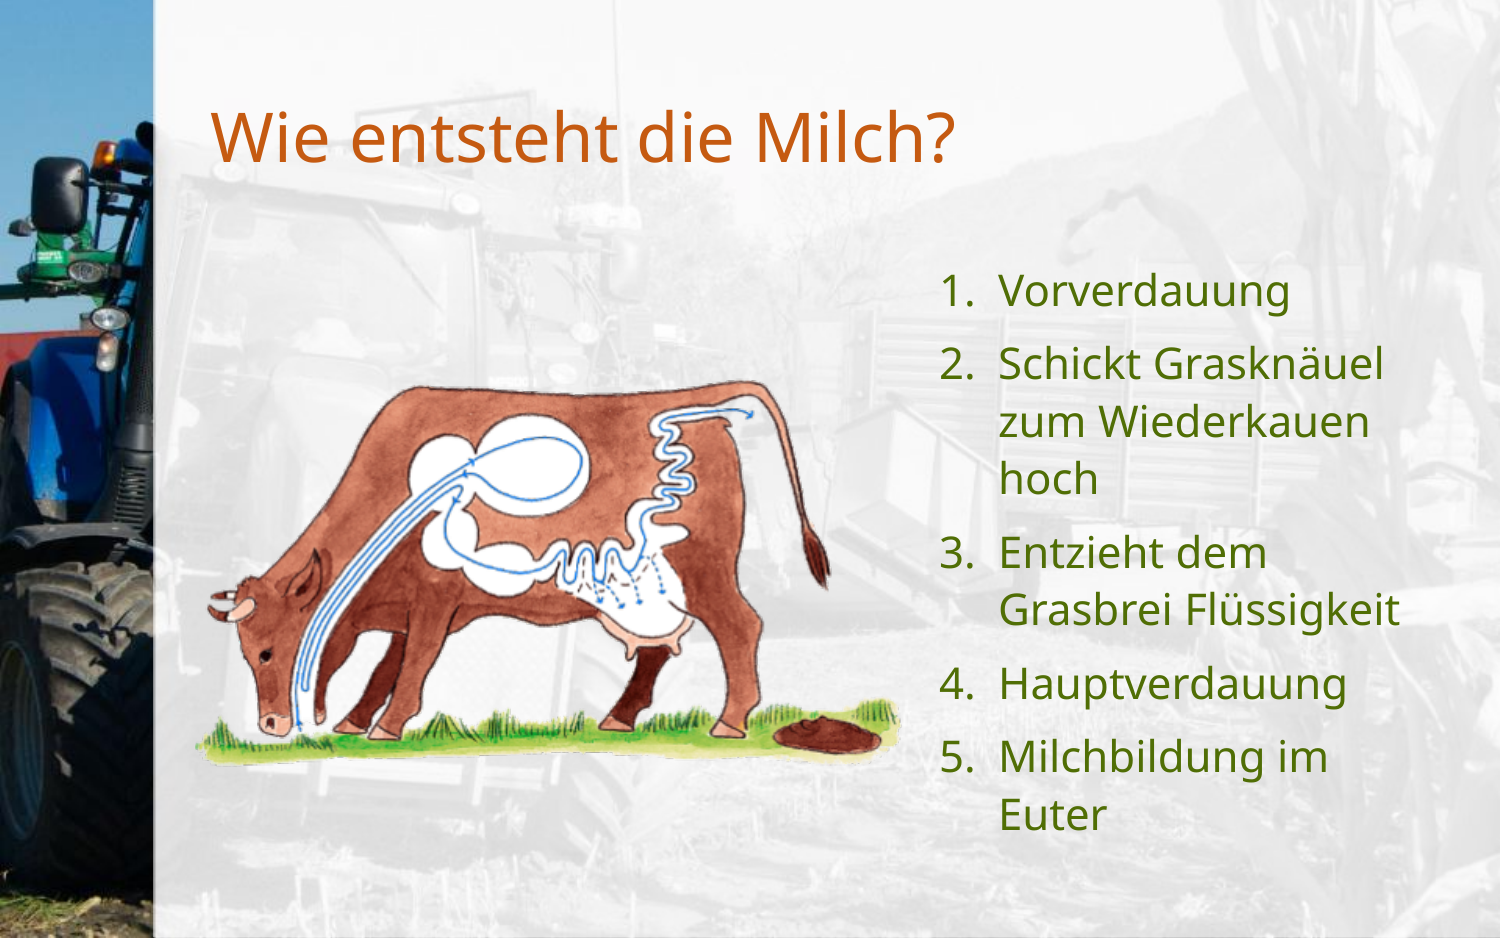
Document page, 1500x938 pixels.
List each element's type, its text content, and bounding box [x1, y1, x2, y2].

picture [0, 0, 153, 938]
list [195, 362, 905, 770]
list Vorverdauung Schickt Grasknäuel zum Wiederkauen hoch Entzieht dem Grasbrei Flüssigkeit Hauptverdauung Milchbildung im Euter [924, 249, 1427, 884]
title Wie entsteht die Milch? [195, 49, 1427, 232]
